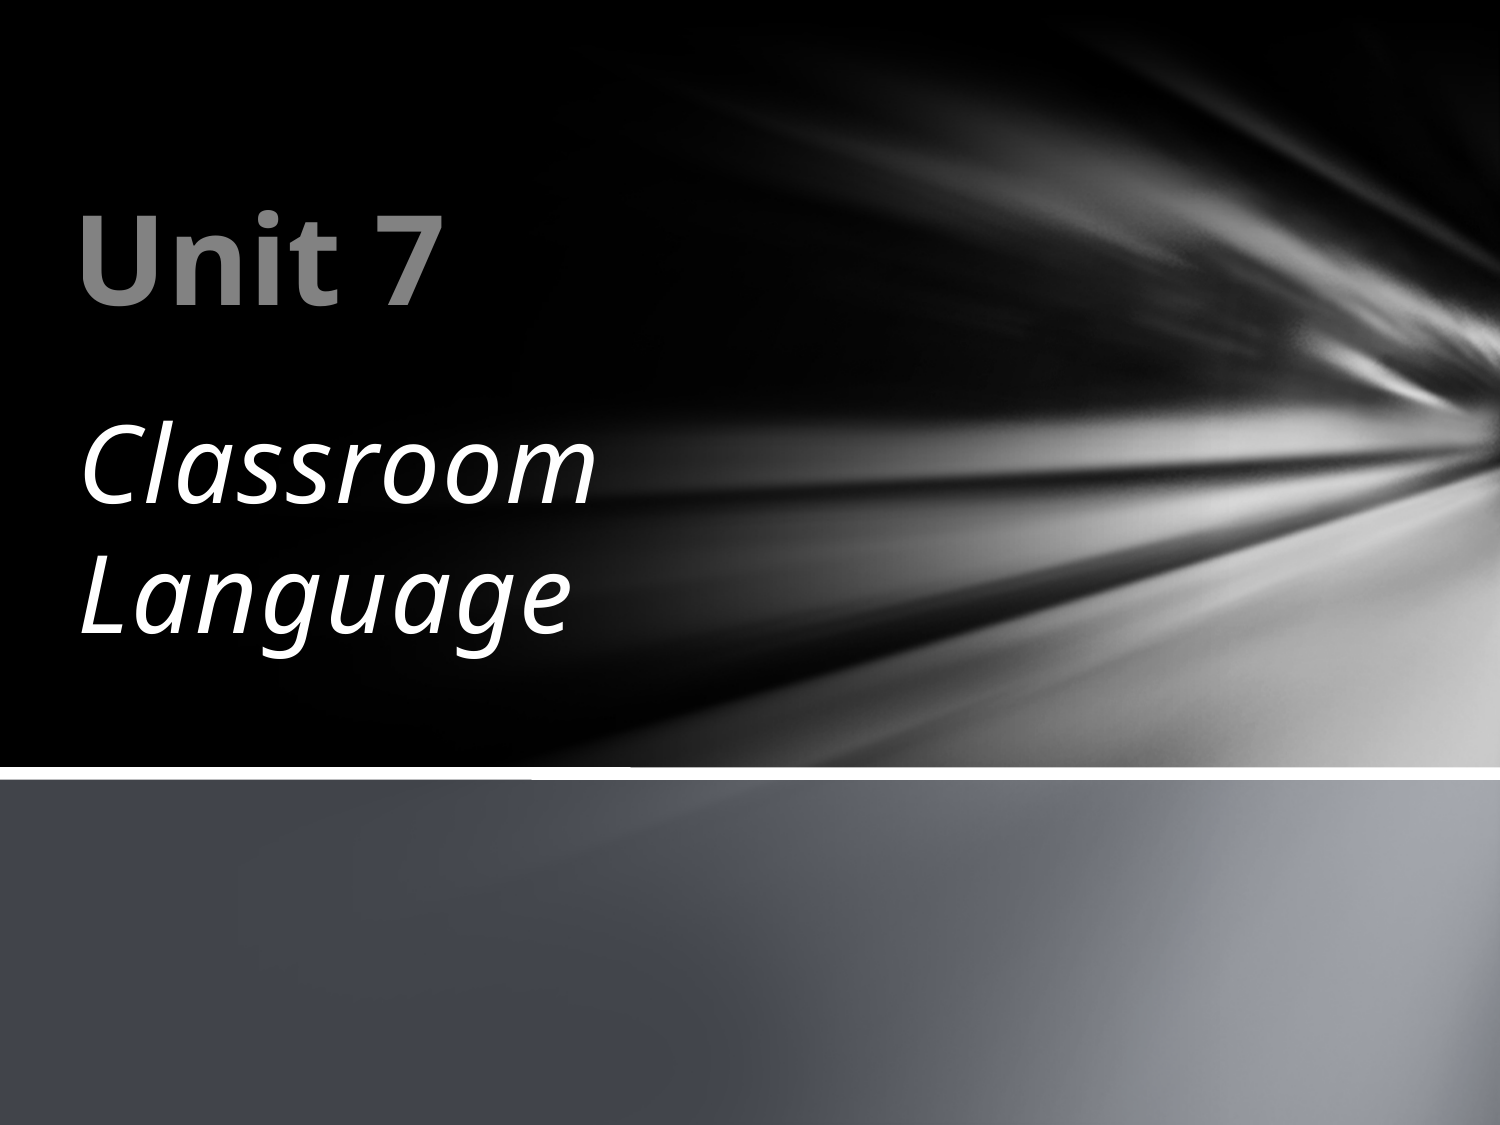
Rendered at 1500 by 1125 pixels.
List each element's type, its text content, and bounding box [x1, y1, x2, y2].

subtitle Classroom Language [62, 387, 808, 700]
title Unit 7 [57, 75, 1318, 338]
